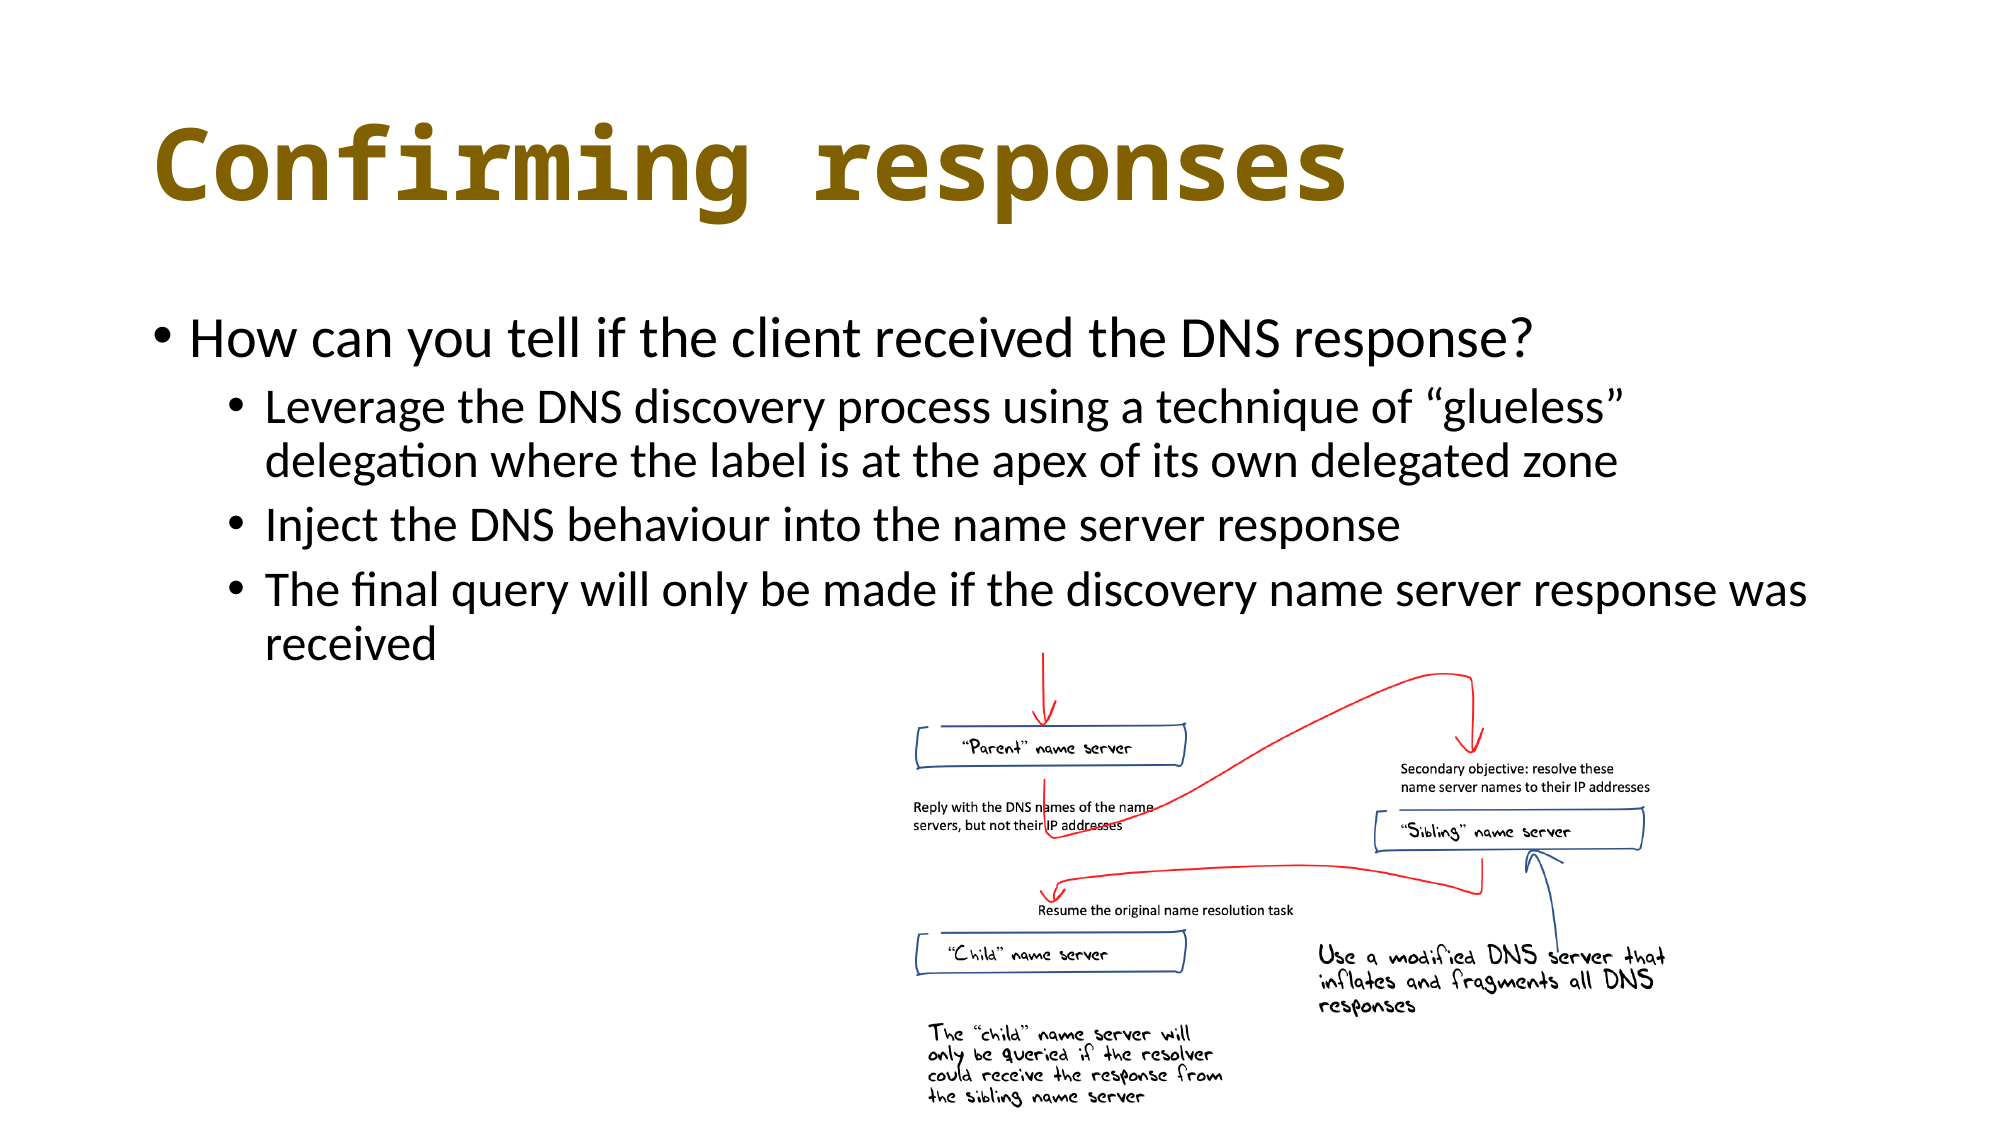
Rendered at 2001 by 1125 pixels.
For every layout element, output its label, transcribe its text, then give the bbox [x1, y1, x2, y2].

title Confirming responses [137, 59, 1863, 278]
list How can you tell if the client received the DNS response? Leverage the DNS discovery process using a technique of “glueless” delegation where the label is at the apex of its own delegated zone Inject the DNS behaviour into the name server response The final query will only be made if the discovery name server response was received [137, 299, 1863, 1014]
picture [886, 641, 1682, 1125]
